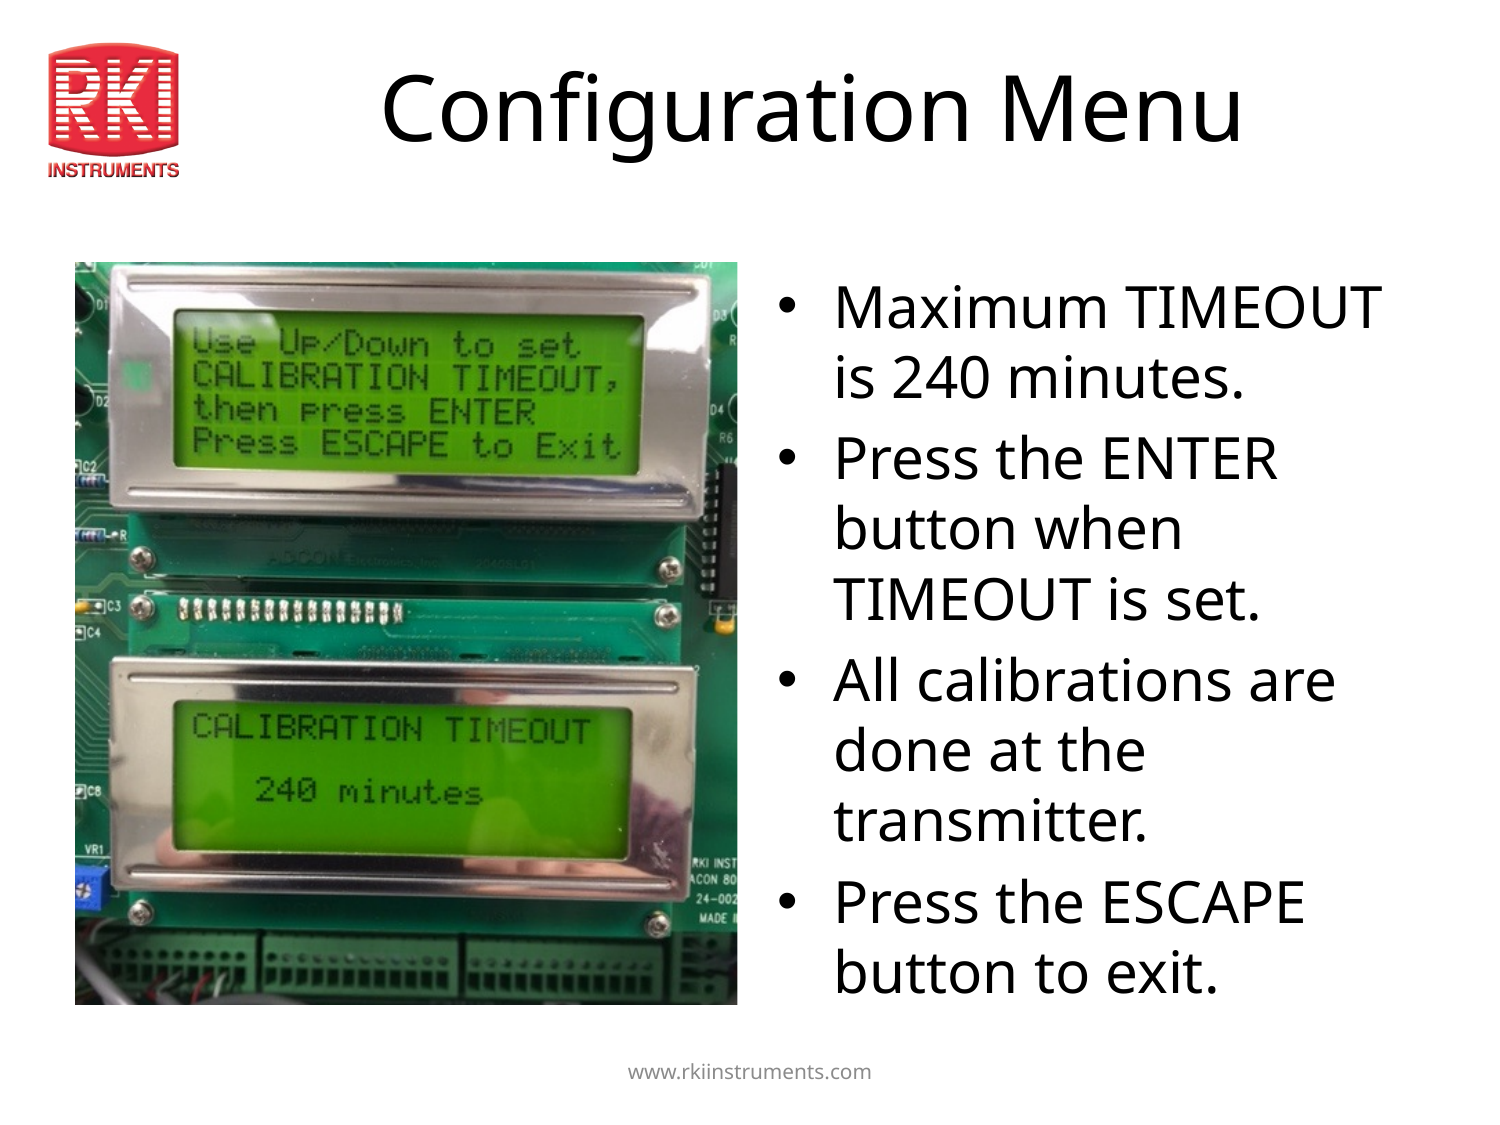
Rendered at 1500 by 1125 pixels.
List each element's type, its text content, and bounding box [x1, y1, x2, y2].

picture [37, 37, 188, 184]
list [74, 262, 738, 1006]
footer www.rkiinstruments.com [512, 1042, 988, 1103]
title Configuration Menu [175, 49, 1451, 161]
list Maximum TIMEOUT is 240 minutes. Press the ENTER button when TIMEOUT is set. All calibrations are done at the transmitter. Press the ESCAPE button to exit. [762, 262, 1425, 1005]
